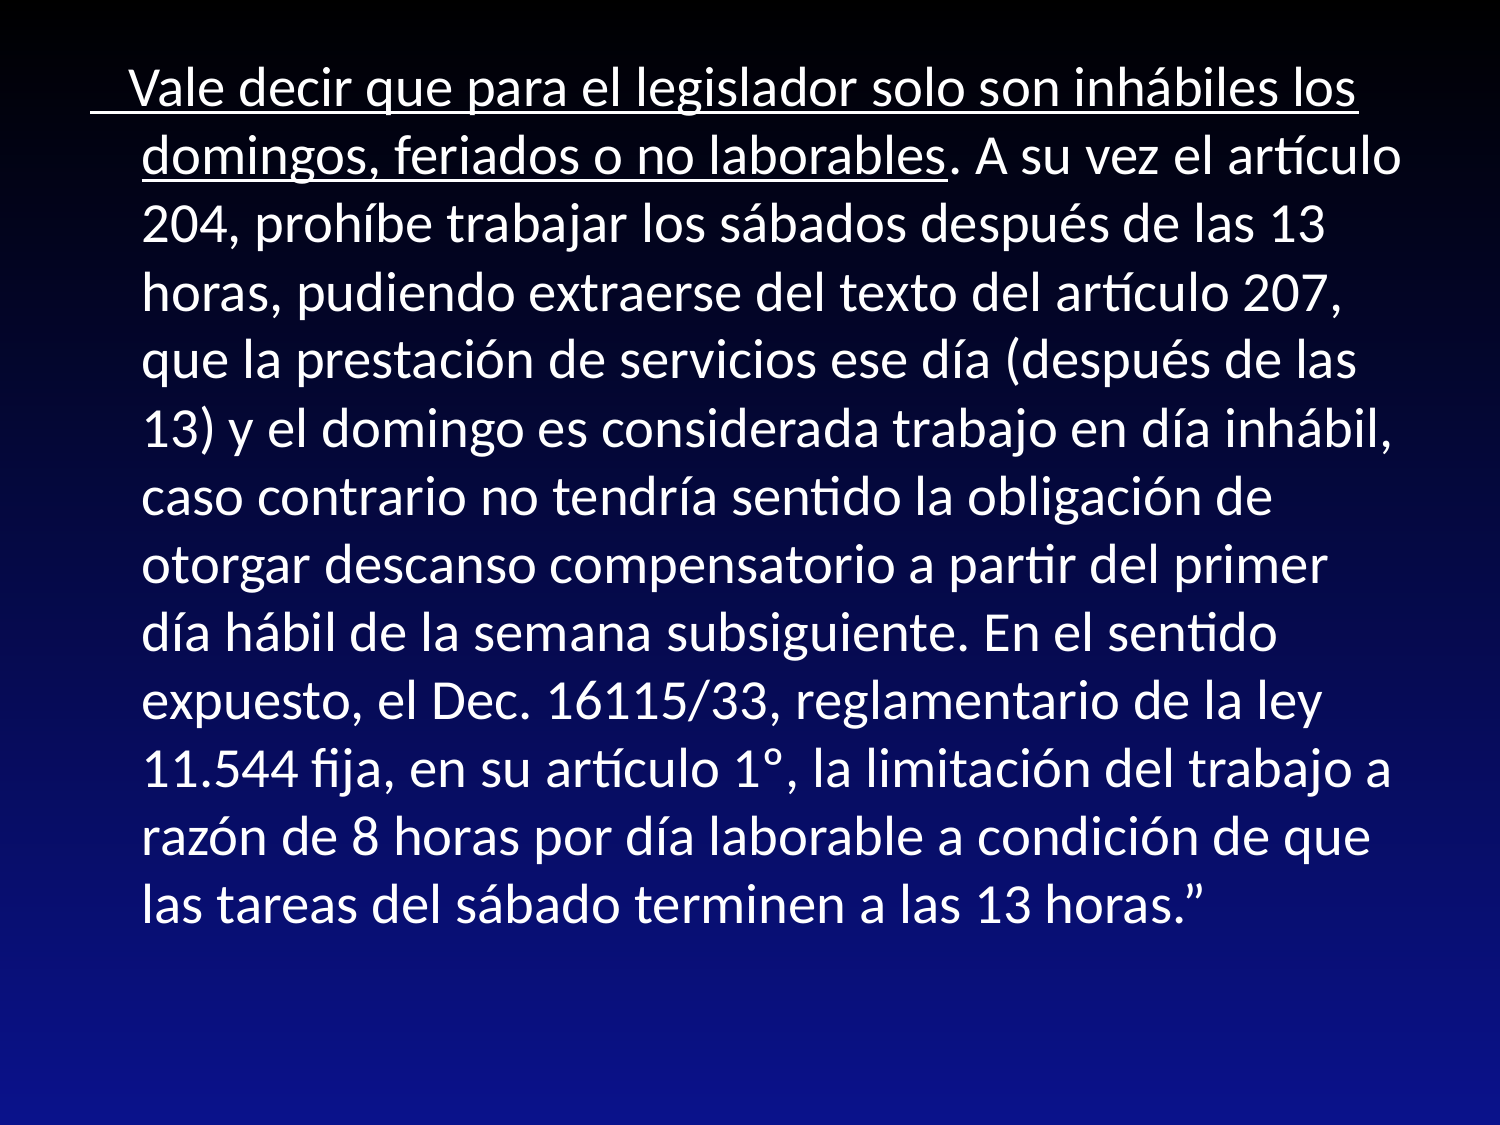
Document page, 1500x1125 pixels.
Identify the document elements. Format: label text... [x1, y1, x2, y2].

list Vale decir que para el legislador solo son inhábiles los domingos, feriados o no laborables. A su vez el artículo 204, prohíbe trabajar los sábados después de las 13 horas, pudiendo extraerse del texto del artículo 207, que la prestación de servicios ese día (después de las 13) y el domingo es considerada trabajo en día inhábil, caso contrario no tendría sentido la obligación de otorgar descanso compensatorio a partir del primer día hábil de la semana subsiguiente. En el sentido expuesto, el Dec. 16115/33, reglamentario de la ley 11.544 fija, en su artículo 1º, la limitación del trabajo a razón de 8 horas por día laborable a condición de que las tareas del sábado terminen a las 13 horas.” [74, 42, 1426, 1006]
